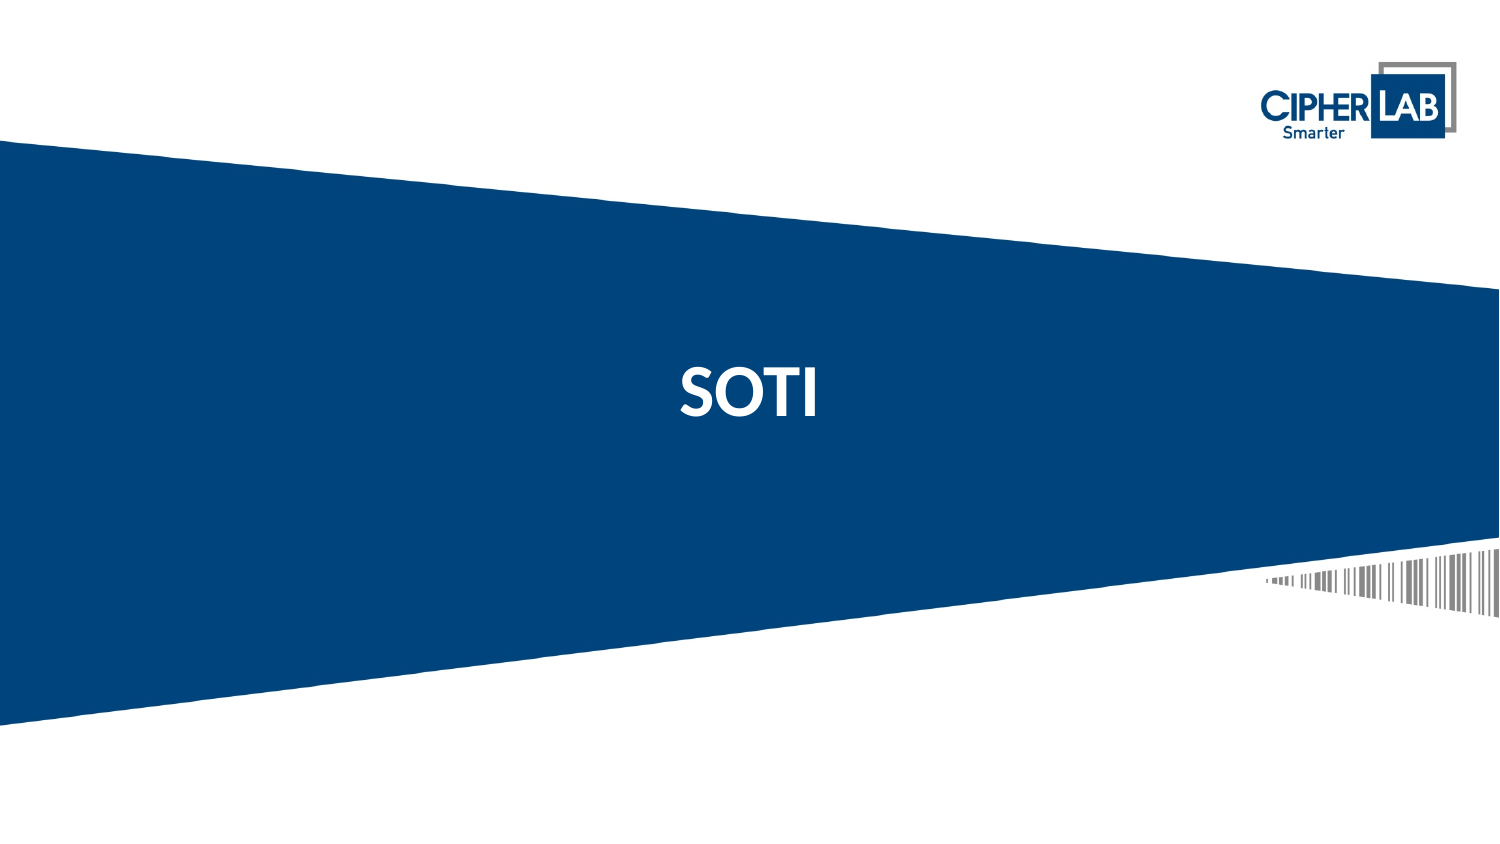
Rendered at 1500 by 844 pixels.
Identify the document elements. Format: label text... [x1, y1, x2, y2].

picture [0, 446, 1499, 844]
list SOTI [0, 327, 1500, 446]
picture [0, 0, 1499, 327]
